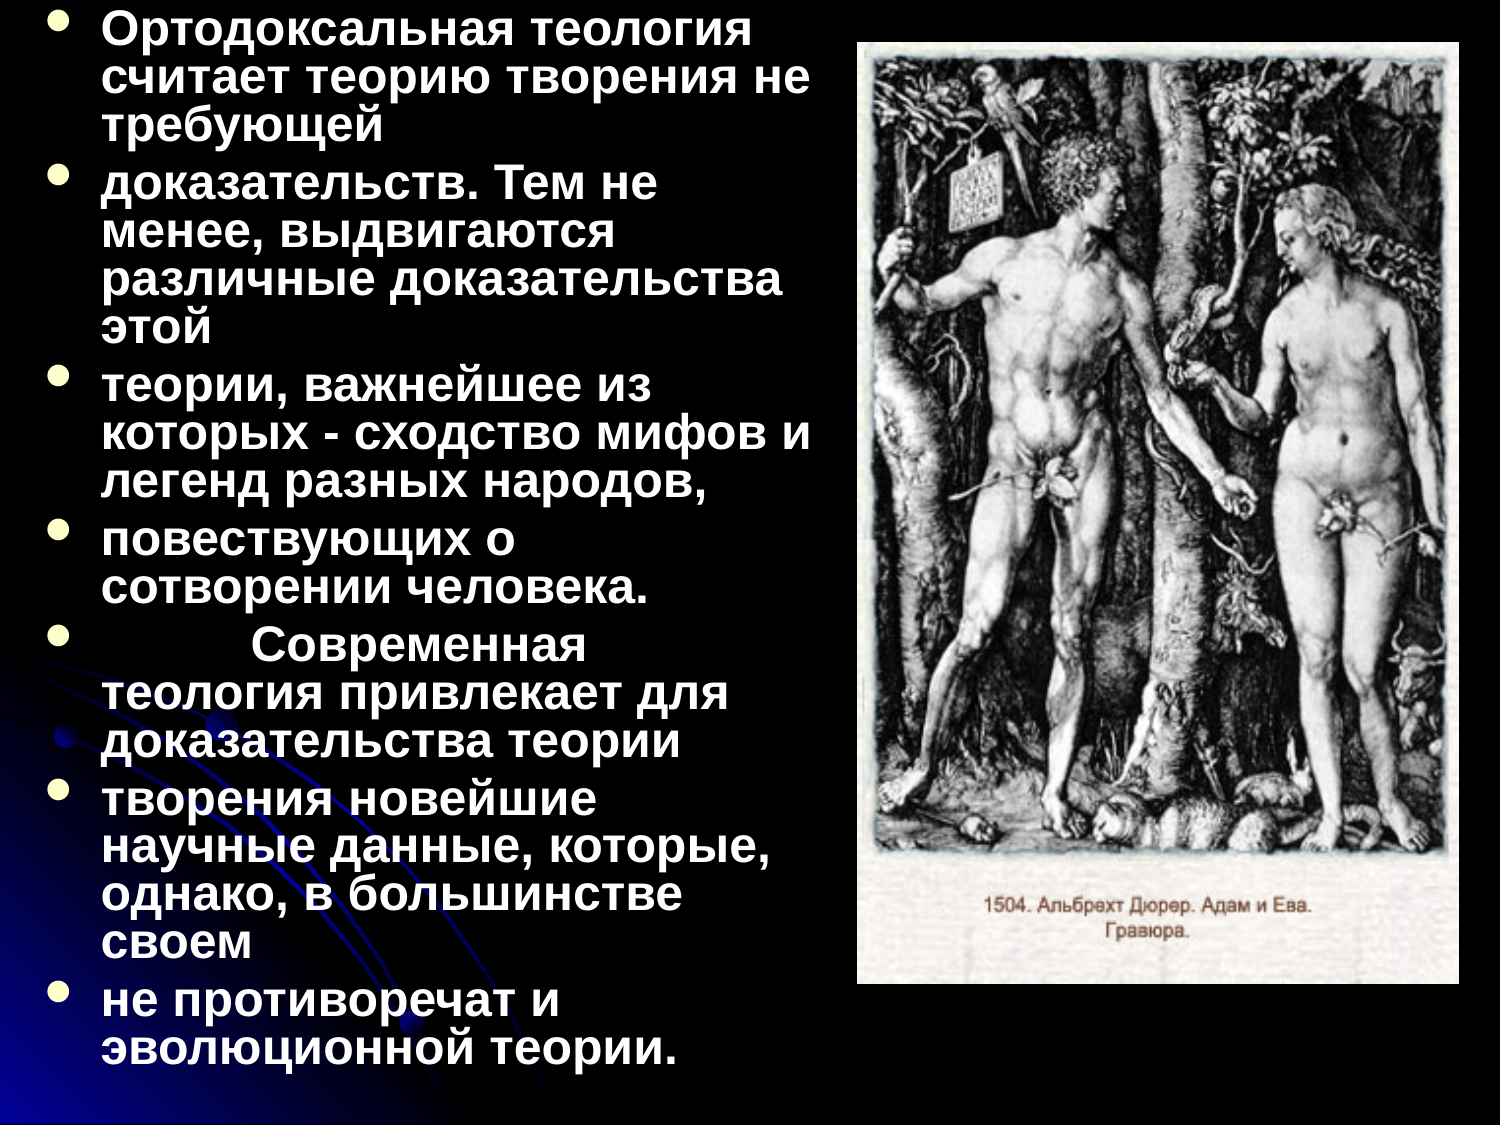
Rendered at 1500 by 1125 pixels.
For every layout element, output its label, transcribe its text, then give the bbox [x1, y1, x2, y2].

list Ортодоксальная теология считает теорию творения не требующей доказательств. Тем не менее, выдвигаются различные доказательства этой теории, важнейшее из которых - сходство мифов и легенд разных народов, повествующих о сотворении человека. Современная теология привлекает для доказательства теории творения новейшие научные данные, которые, однако, в большинстве своем не противоречат и эволюционной теории. [29, 0, 834, 1006]
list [856, 42, 1460, 985]
